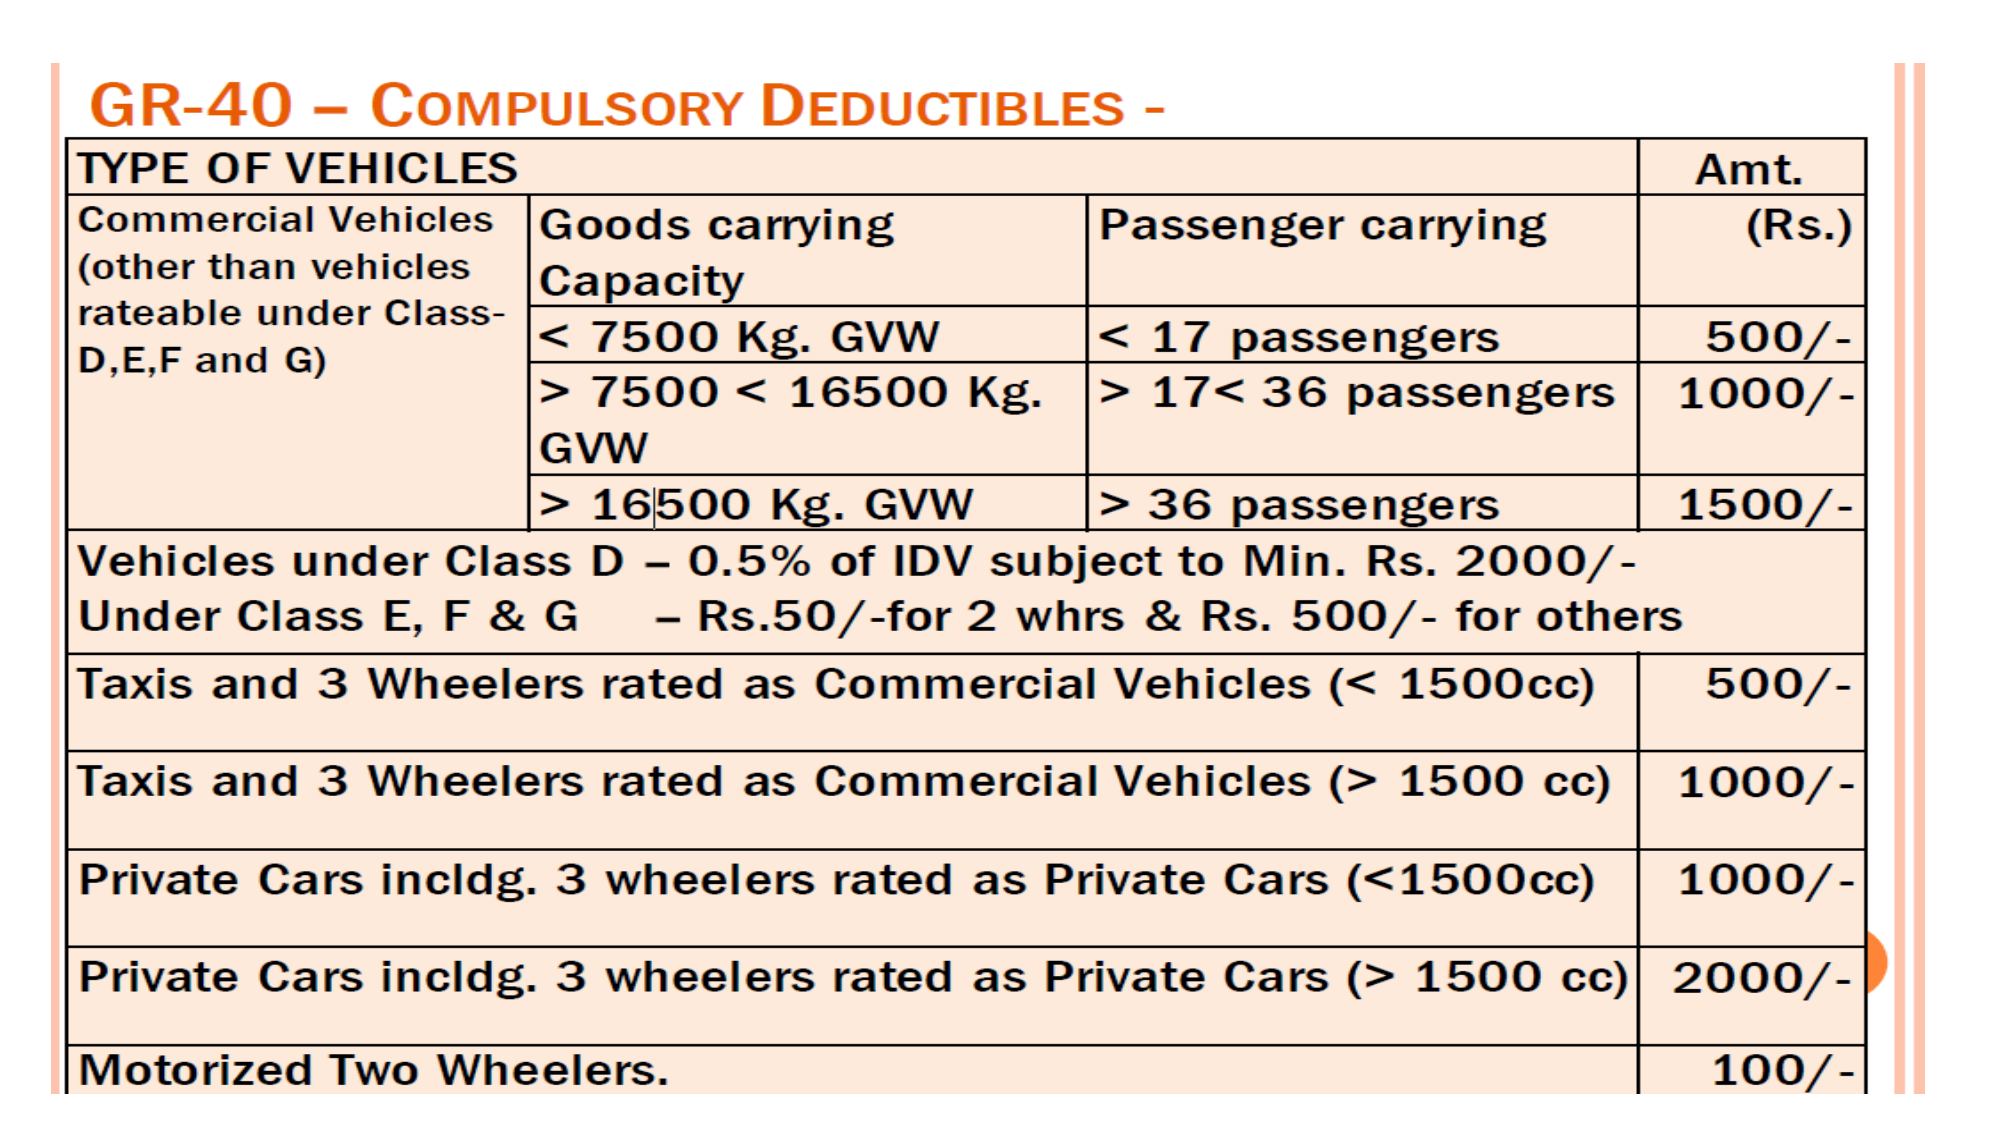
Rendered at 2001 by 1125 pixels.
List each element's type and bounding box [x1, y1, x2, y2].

picture [51, 63, 1925, 1094]
